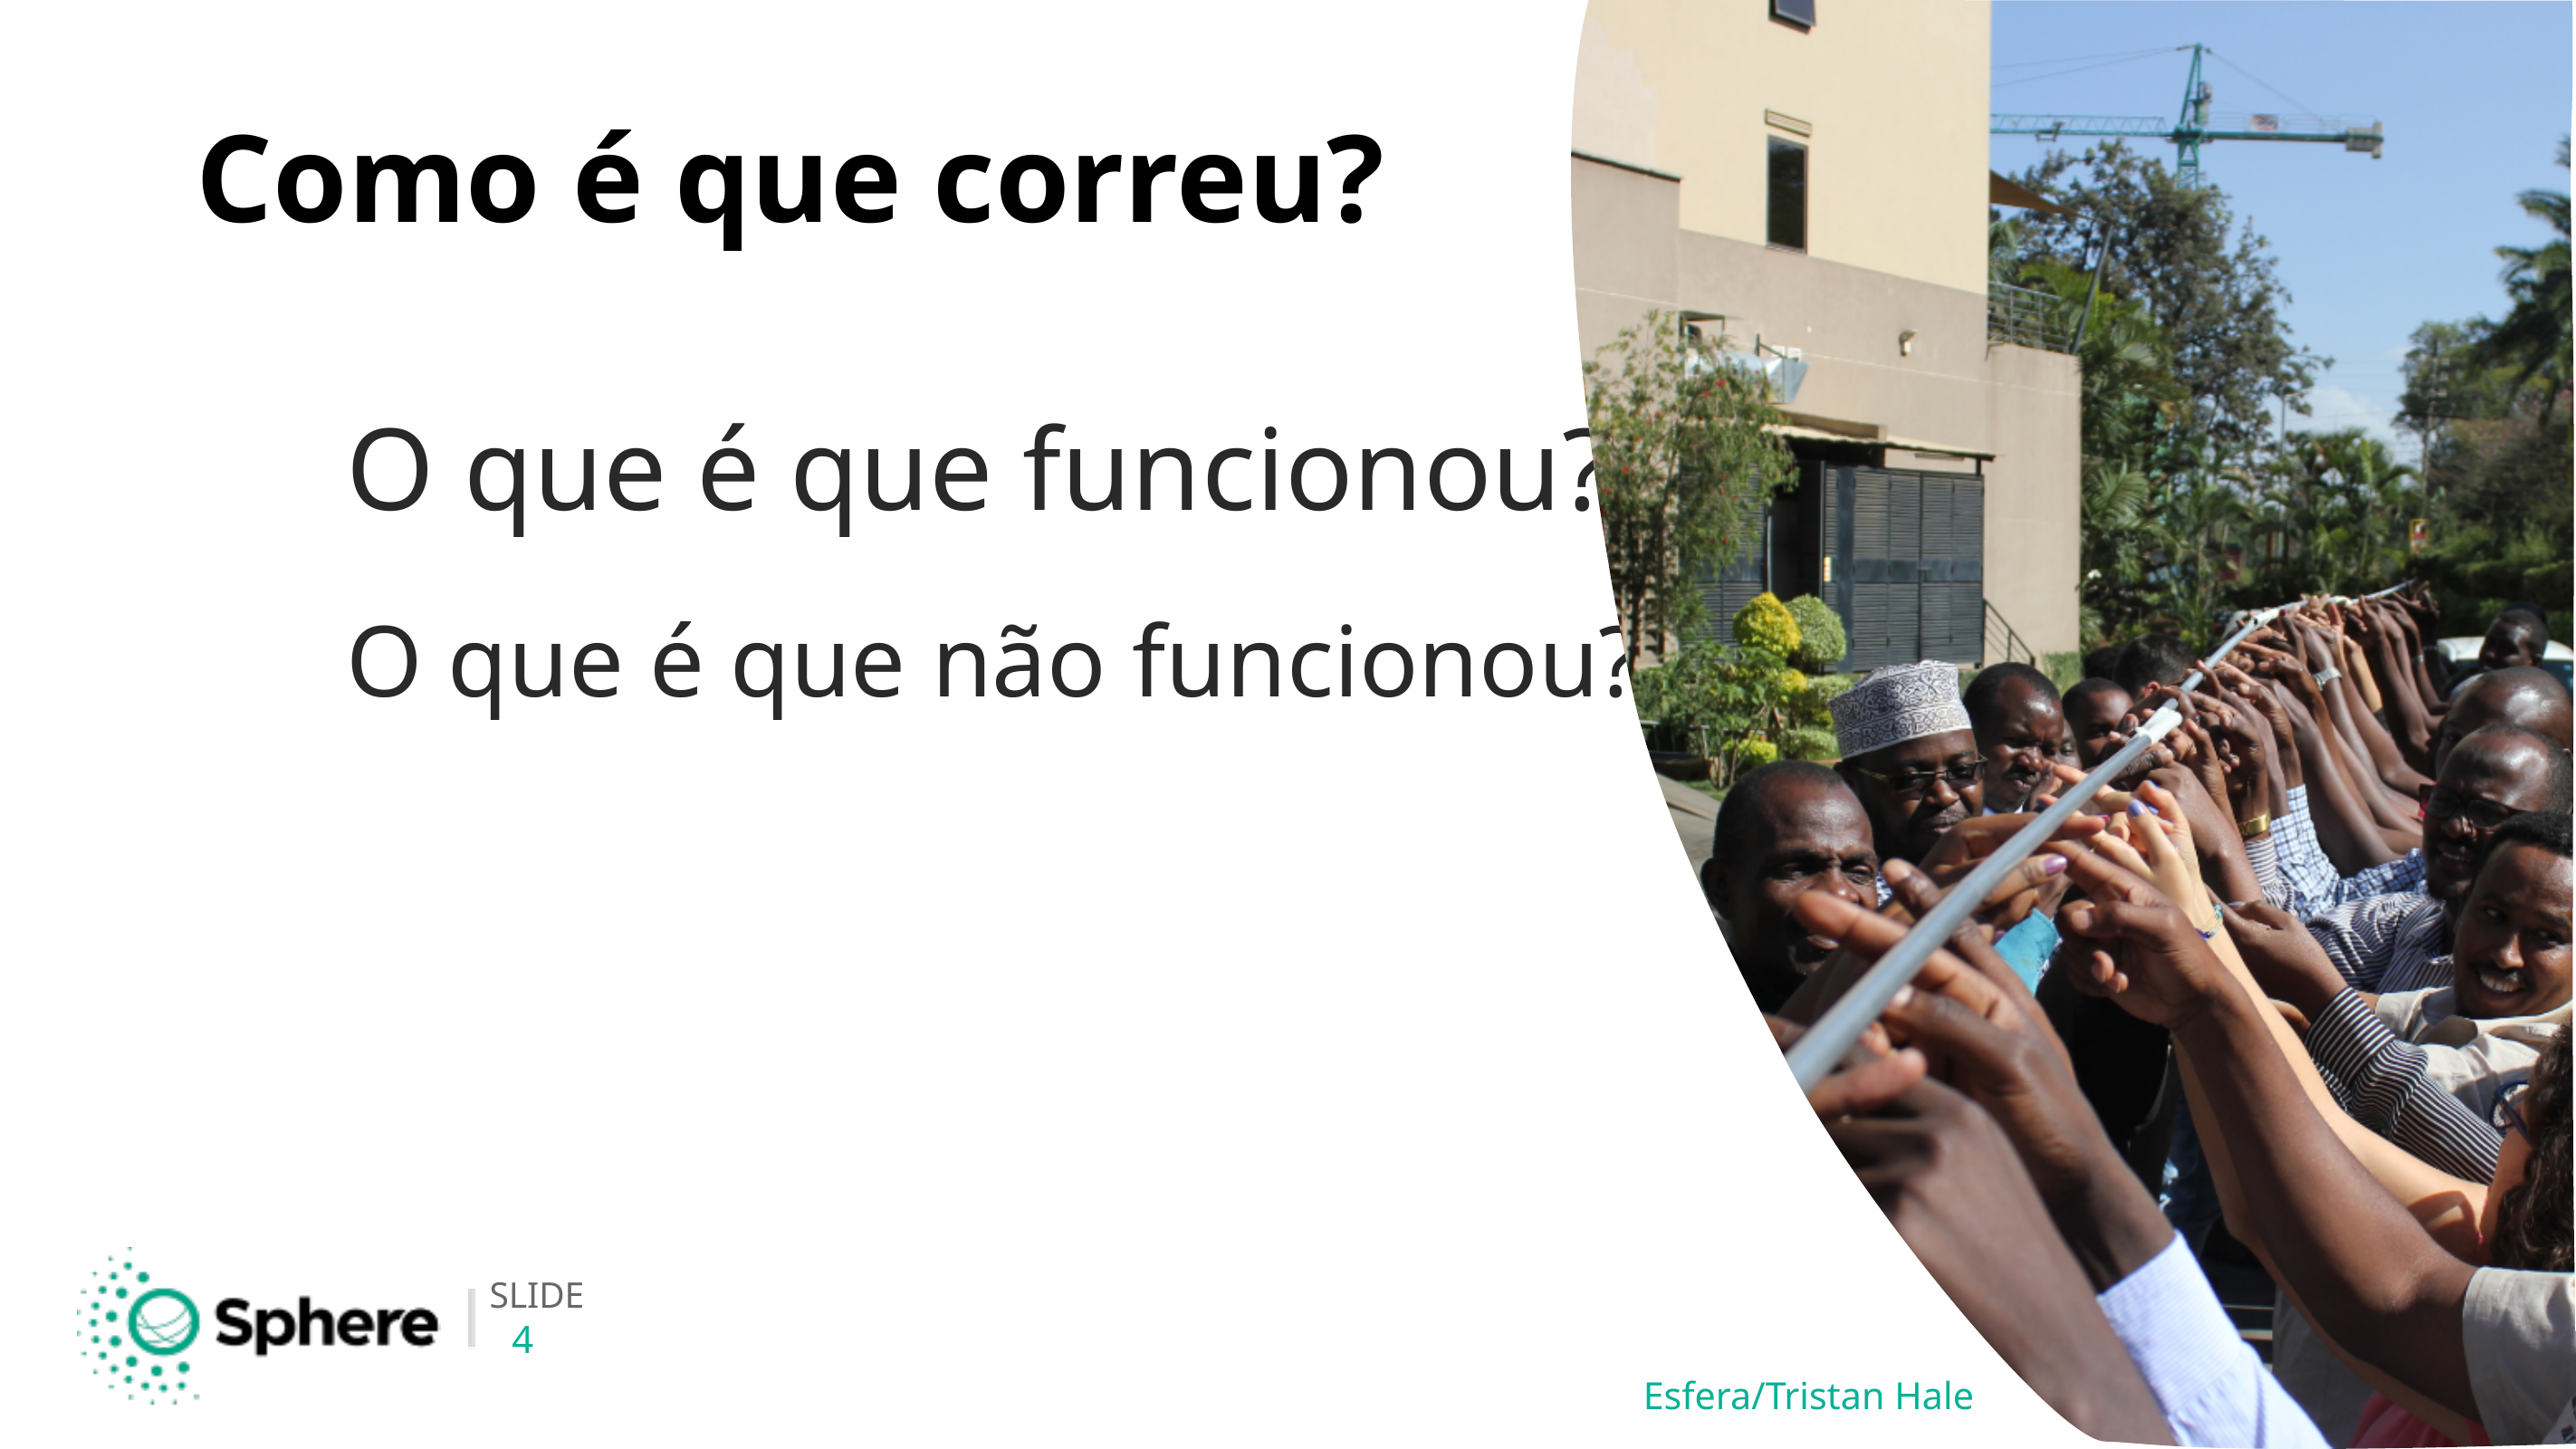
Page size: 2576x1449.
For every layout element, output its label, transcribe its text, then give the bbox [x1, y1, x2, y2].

picture [1570, 0, 2576, 1449]
picture [468, 1289, 479, 1349]
title Como é que correu? [187, 93, 1544, 390]
picture [77, 1247, 441, 1407]
slide_number 4 [503, 1307, 568, 1369]
list O que é que funcionou? O que é que não funcionou? [202, 389, 1566, 1060]
